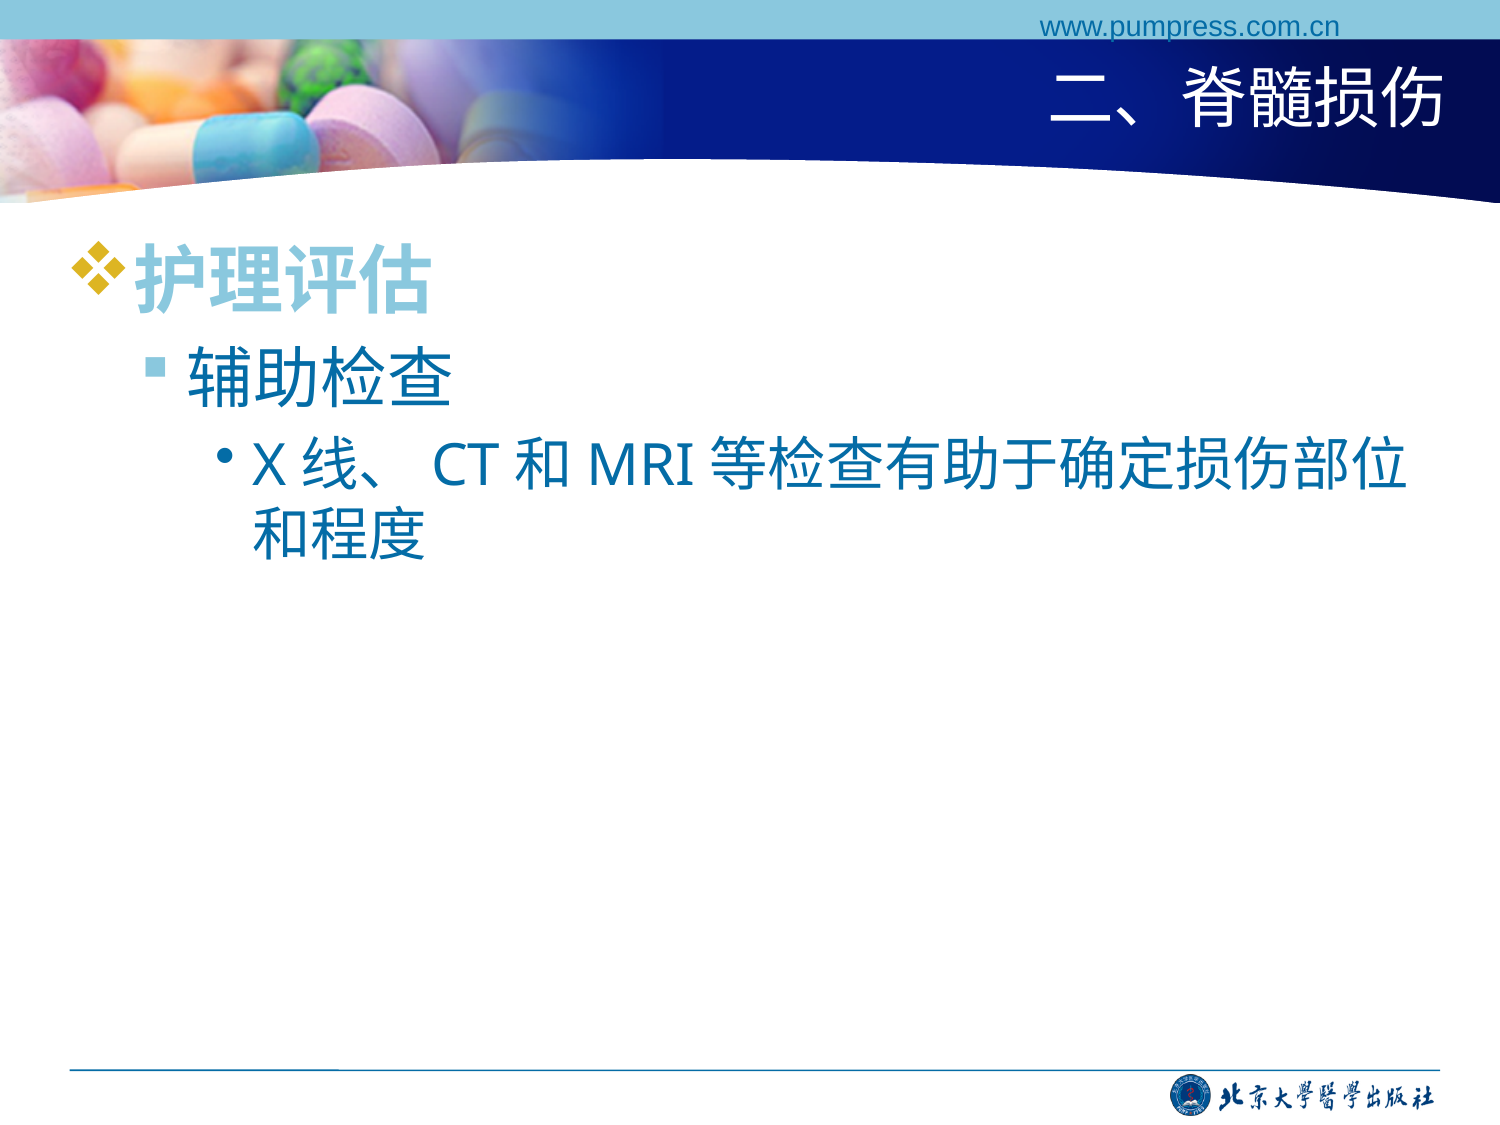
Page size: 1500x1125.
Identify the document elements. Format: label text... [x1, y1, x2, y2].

slide_number www.pumpress.com.cn [1025, 0, 1463, 38]
picture [1170, 1074, 1436, 1118]
picture [0, 40, 1500, 203]
title 二、脊髓损伤 [137, 49, 1463, 143]
list 护理评估 辅助检查 X线、CT和MRI等检查有助于确定损伤部位和程度 [49, 224, 1463, 1026]
